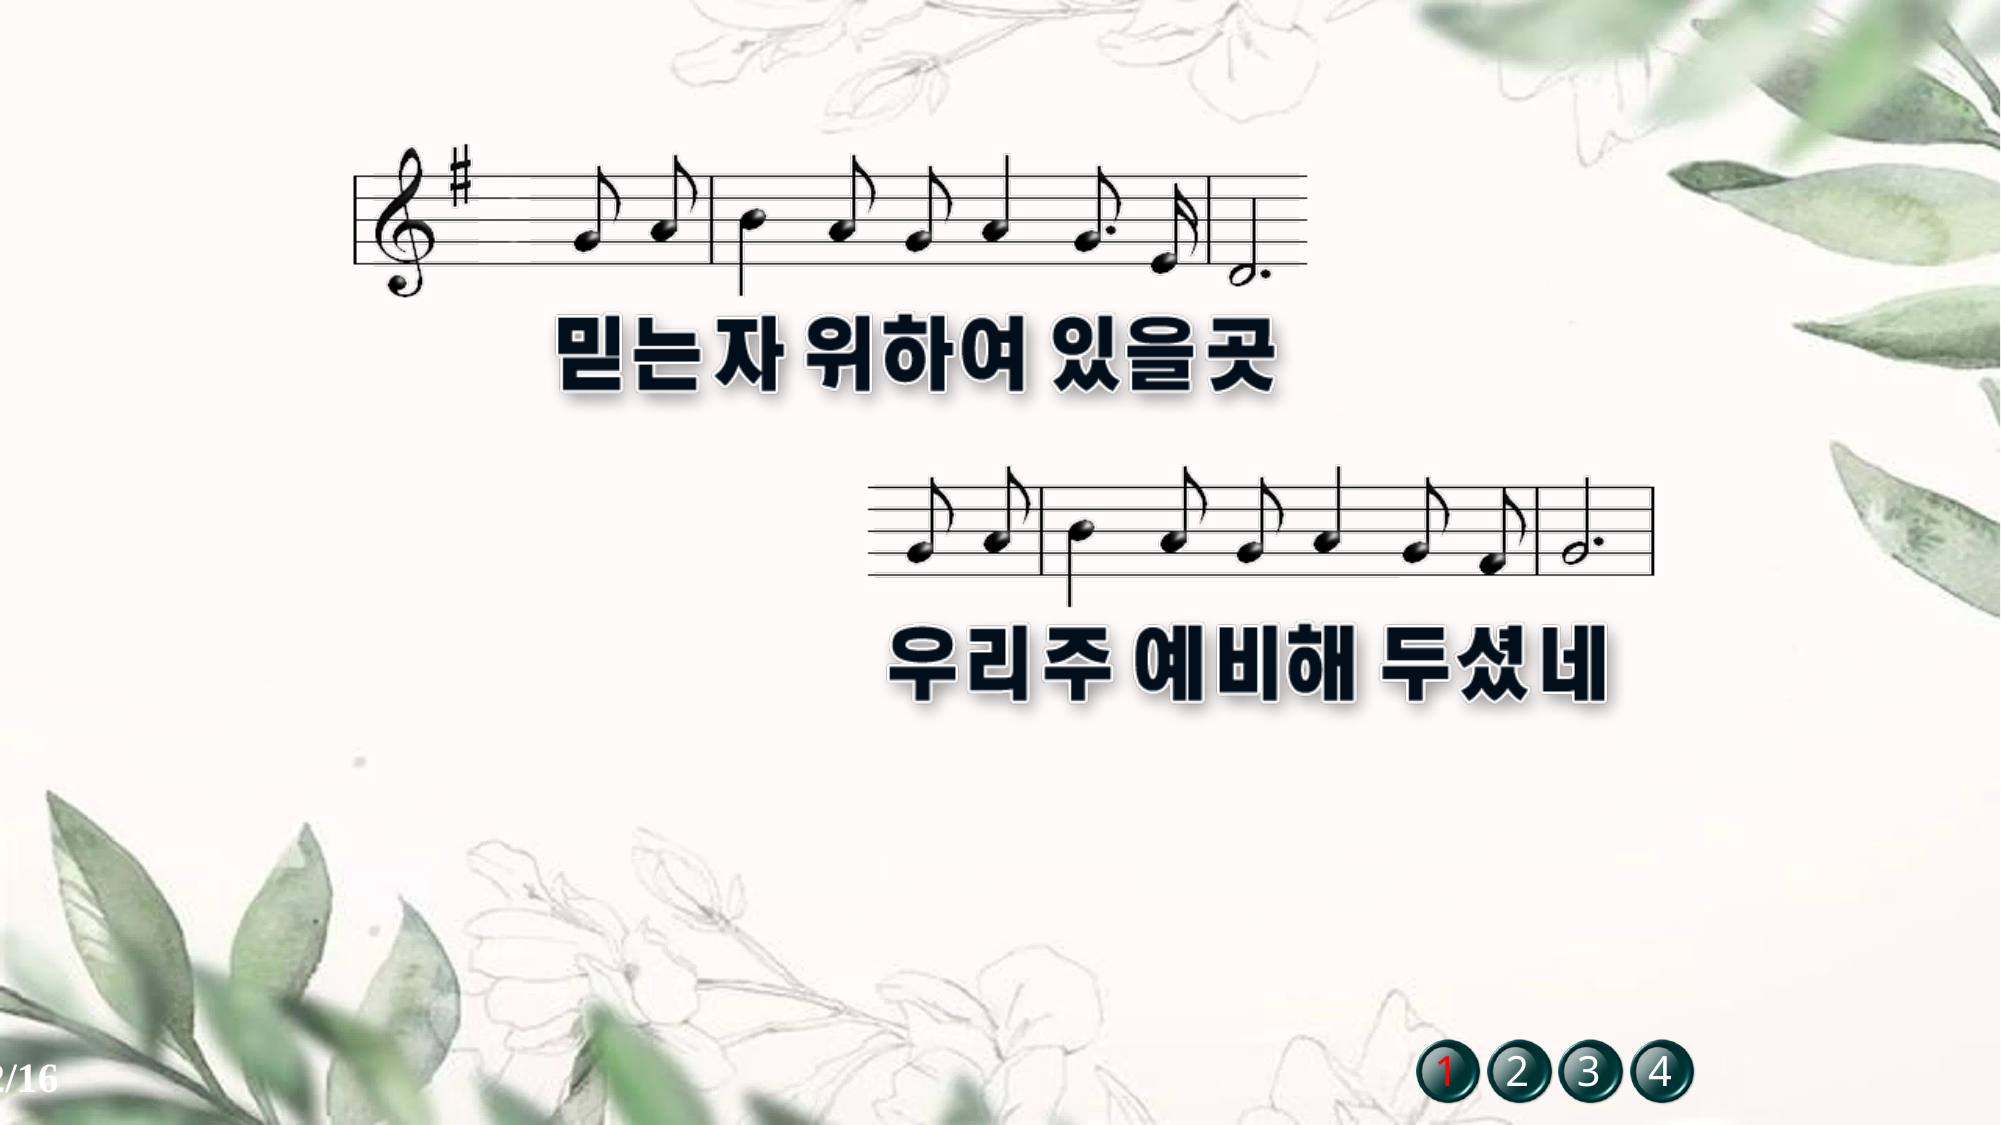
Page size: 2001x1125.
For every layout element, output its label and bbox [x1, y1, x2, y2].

text_box [1627, 1035, 1697, 1106]
text_box [1484, 1035, 1555, 1106]
text_box [1555, 1035, 1626, 1106]
text_box [1413, 1035, 1484, 1106]
picture [0, 0, 2001, 1125]
